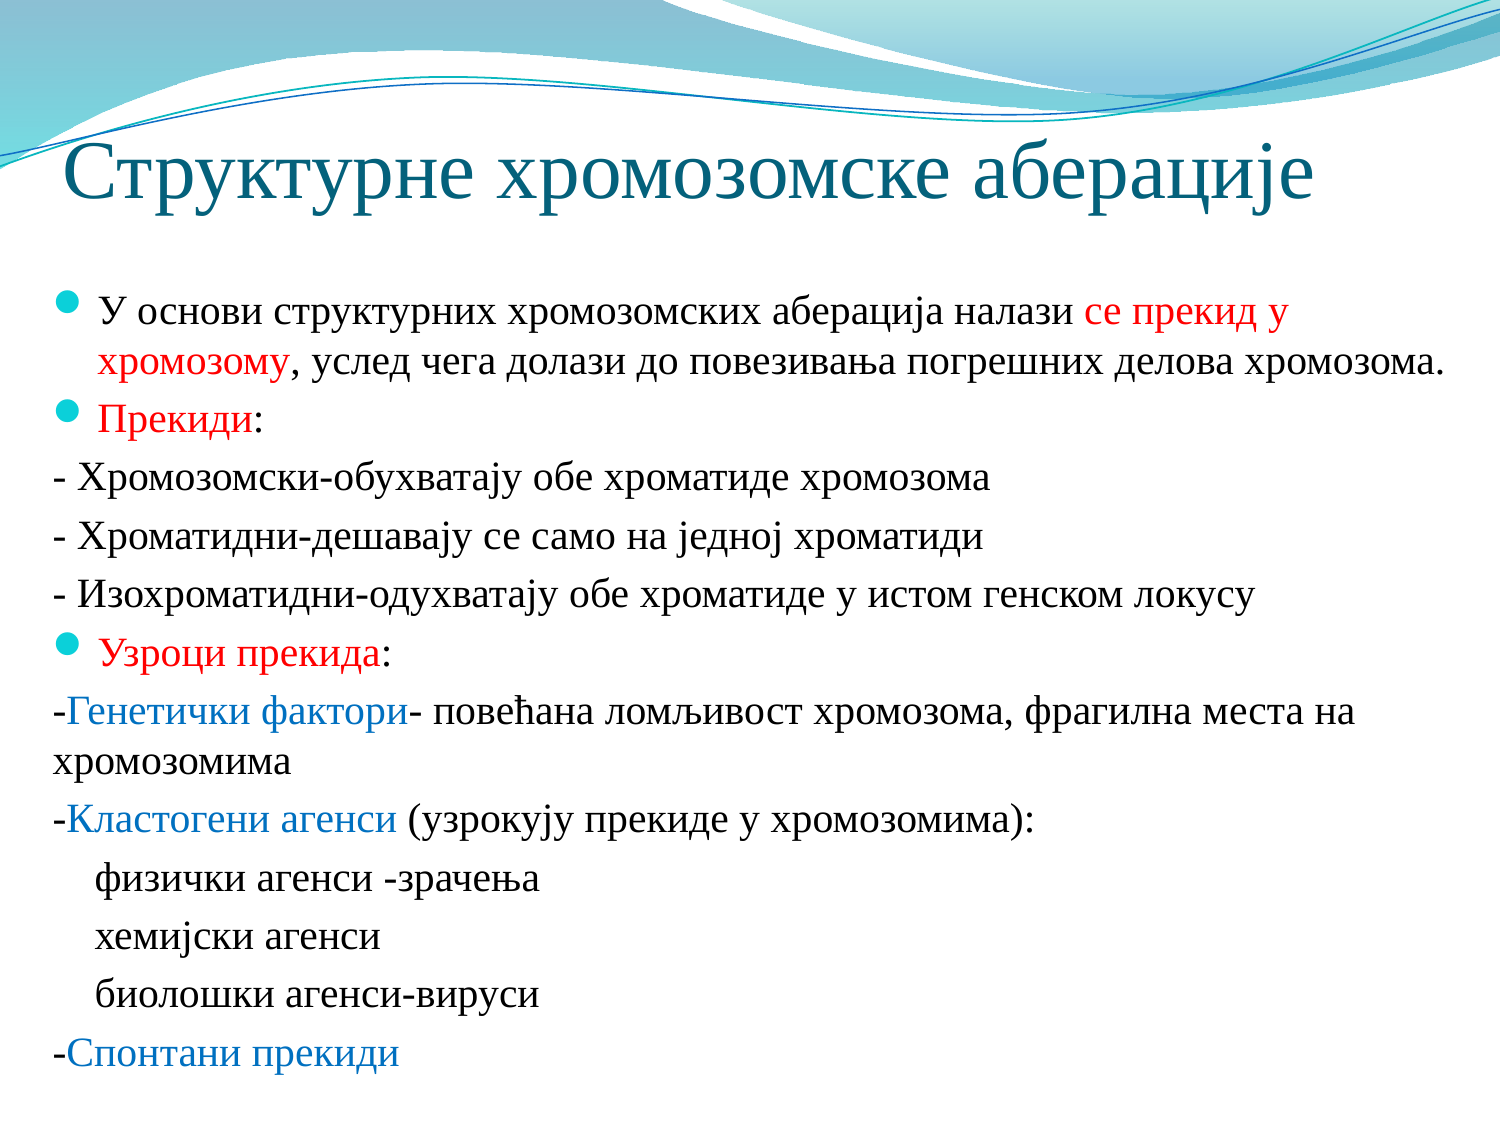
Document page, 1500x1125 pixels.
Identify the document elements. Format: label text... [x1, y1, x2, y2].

title Структурне хромозомске аберације [62, 99, 1413, 216]
list У основи структурних хромозомских аберација налази се прекид у хромозому, услед чега долази до повезивања погрешних делова хромозома. Прекиди: - Хромозомски-обухватају обе хроматиде хромозома - Хроматидни-дешавају се само на једној хроматиди - Изохроматидни-одухватају обе хроматиде у истом генском локусу Узроци прекида: -Генетички фактори- повећана ломљивост хромозома, фрагилна места на хромозомима -Кластогени агенси (узрокују прекиде у хромозомима): физички агенси -зрачења хемијски агенси биолошки агенси-вируси -Спонтани прекиди [37, 274, 1463, 1101]
